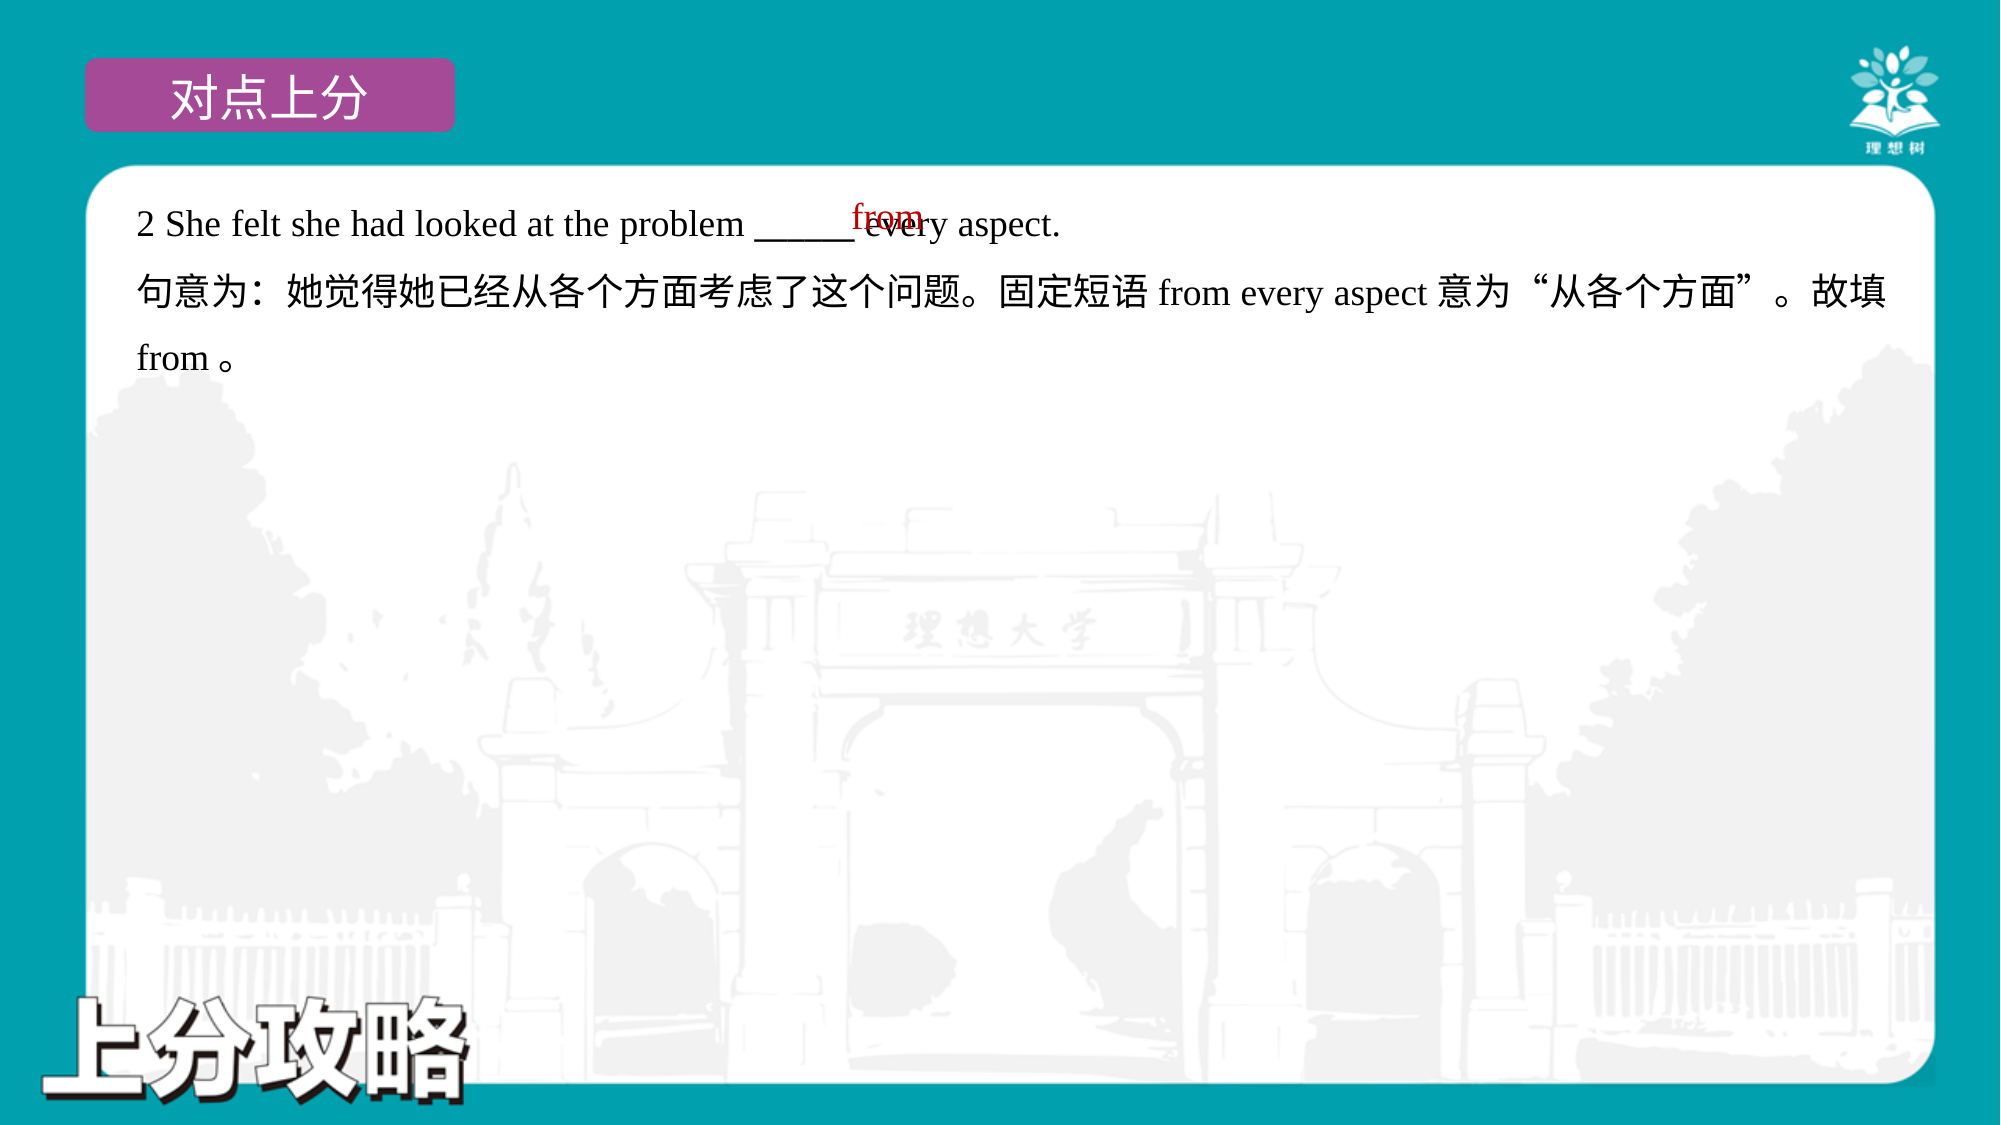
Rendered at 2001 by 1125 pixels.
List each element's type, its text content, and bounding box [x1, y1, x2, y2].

text_box 2 She felt she had looked at the problem ______ every aspect. [136, 176, 1865, 237]
picture [0, 0, 2000, 1125]
text_box 句意为：她觉得她已经从各个方面考虑了这个问题。固定短语from every aspect意为“从各个方面”。故填 from。 [136, 244, 1865, 372]
text_box from [837, 170, 938, 230]
